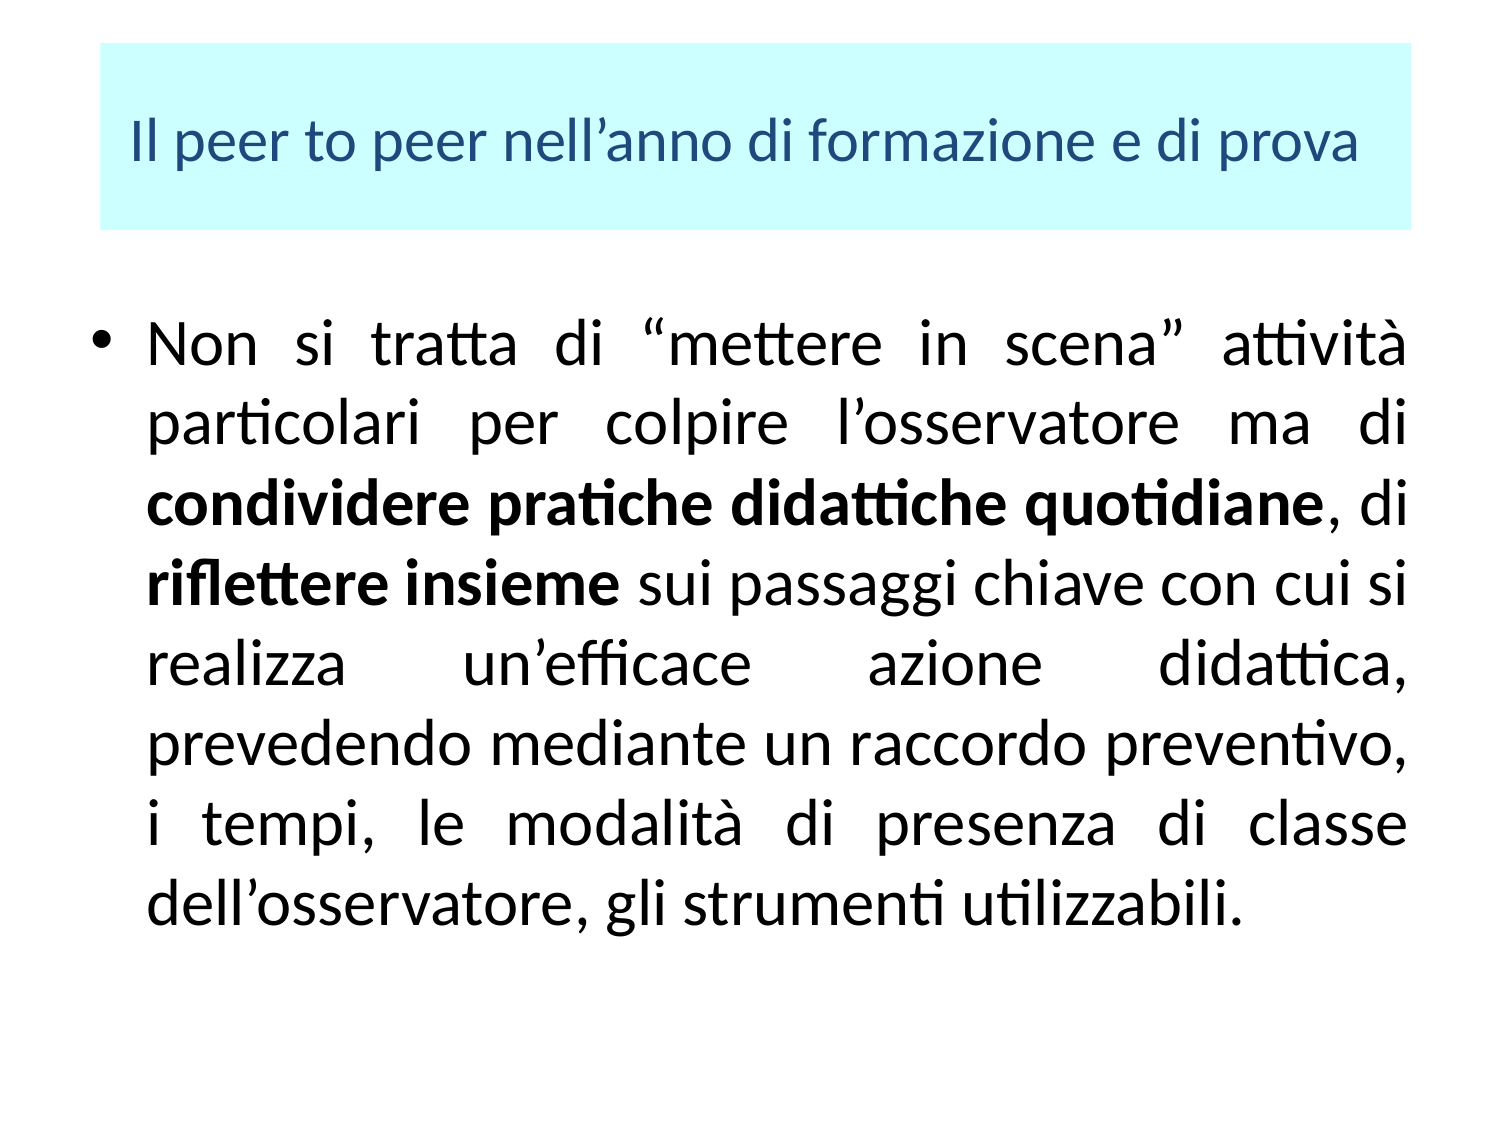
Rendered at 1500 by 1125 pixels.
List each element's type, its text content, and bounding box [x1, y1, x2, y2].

list Non si tratta di “mettere in scena” attività particolari per colpire l’osservatore ma di condividere pratiche didattiche quotidiane, di riflettere insieme sui passaggi chiave con cui si realizza un’efficace azione didattica, prevedendo mediante un raccordo preventivo, i tempi, le modalità di presenza di classe dell’osservatore, gli strumenti utilizzabili. [75, 290, 1425, 1005]
text_box Il peer to peer nell’anno di formazione e di prova [100, 42, 1412, 231]
